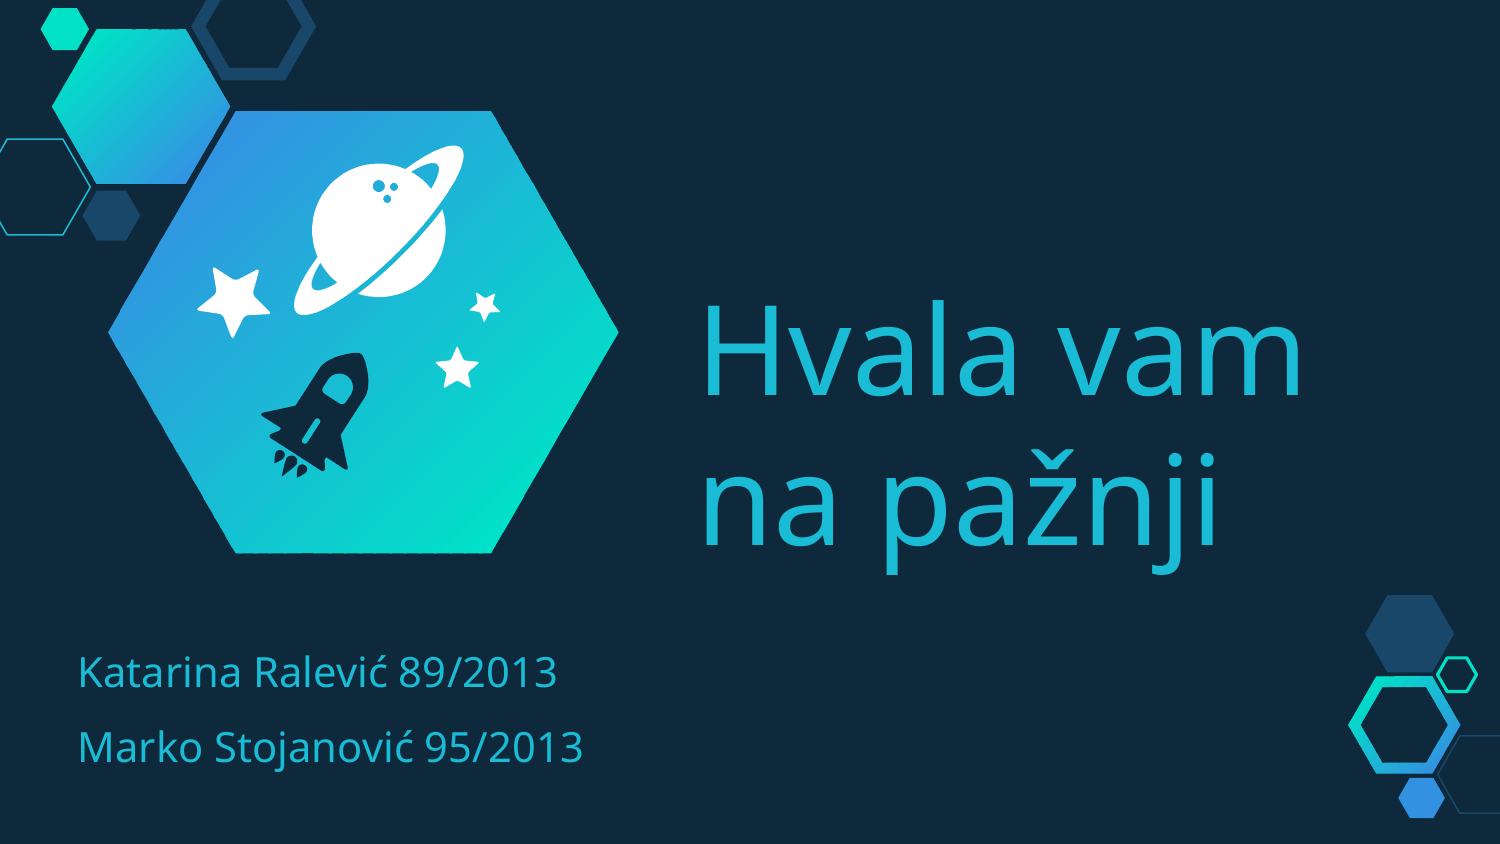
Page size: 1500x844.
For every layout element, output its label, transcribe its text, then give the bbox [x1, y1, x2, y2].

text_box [107, 110, 619, 554]
text_box Katarina Ralević 89/2013 Marko Stojanović 95/2013 [62, 613, 674, 779]
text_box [263, 360, 377, 475]
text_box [293, 145, 464, 316]
title Hvala vam na pažnji [681, 255, 1500, 446]
